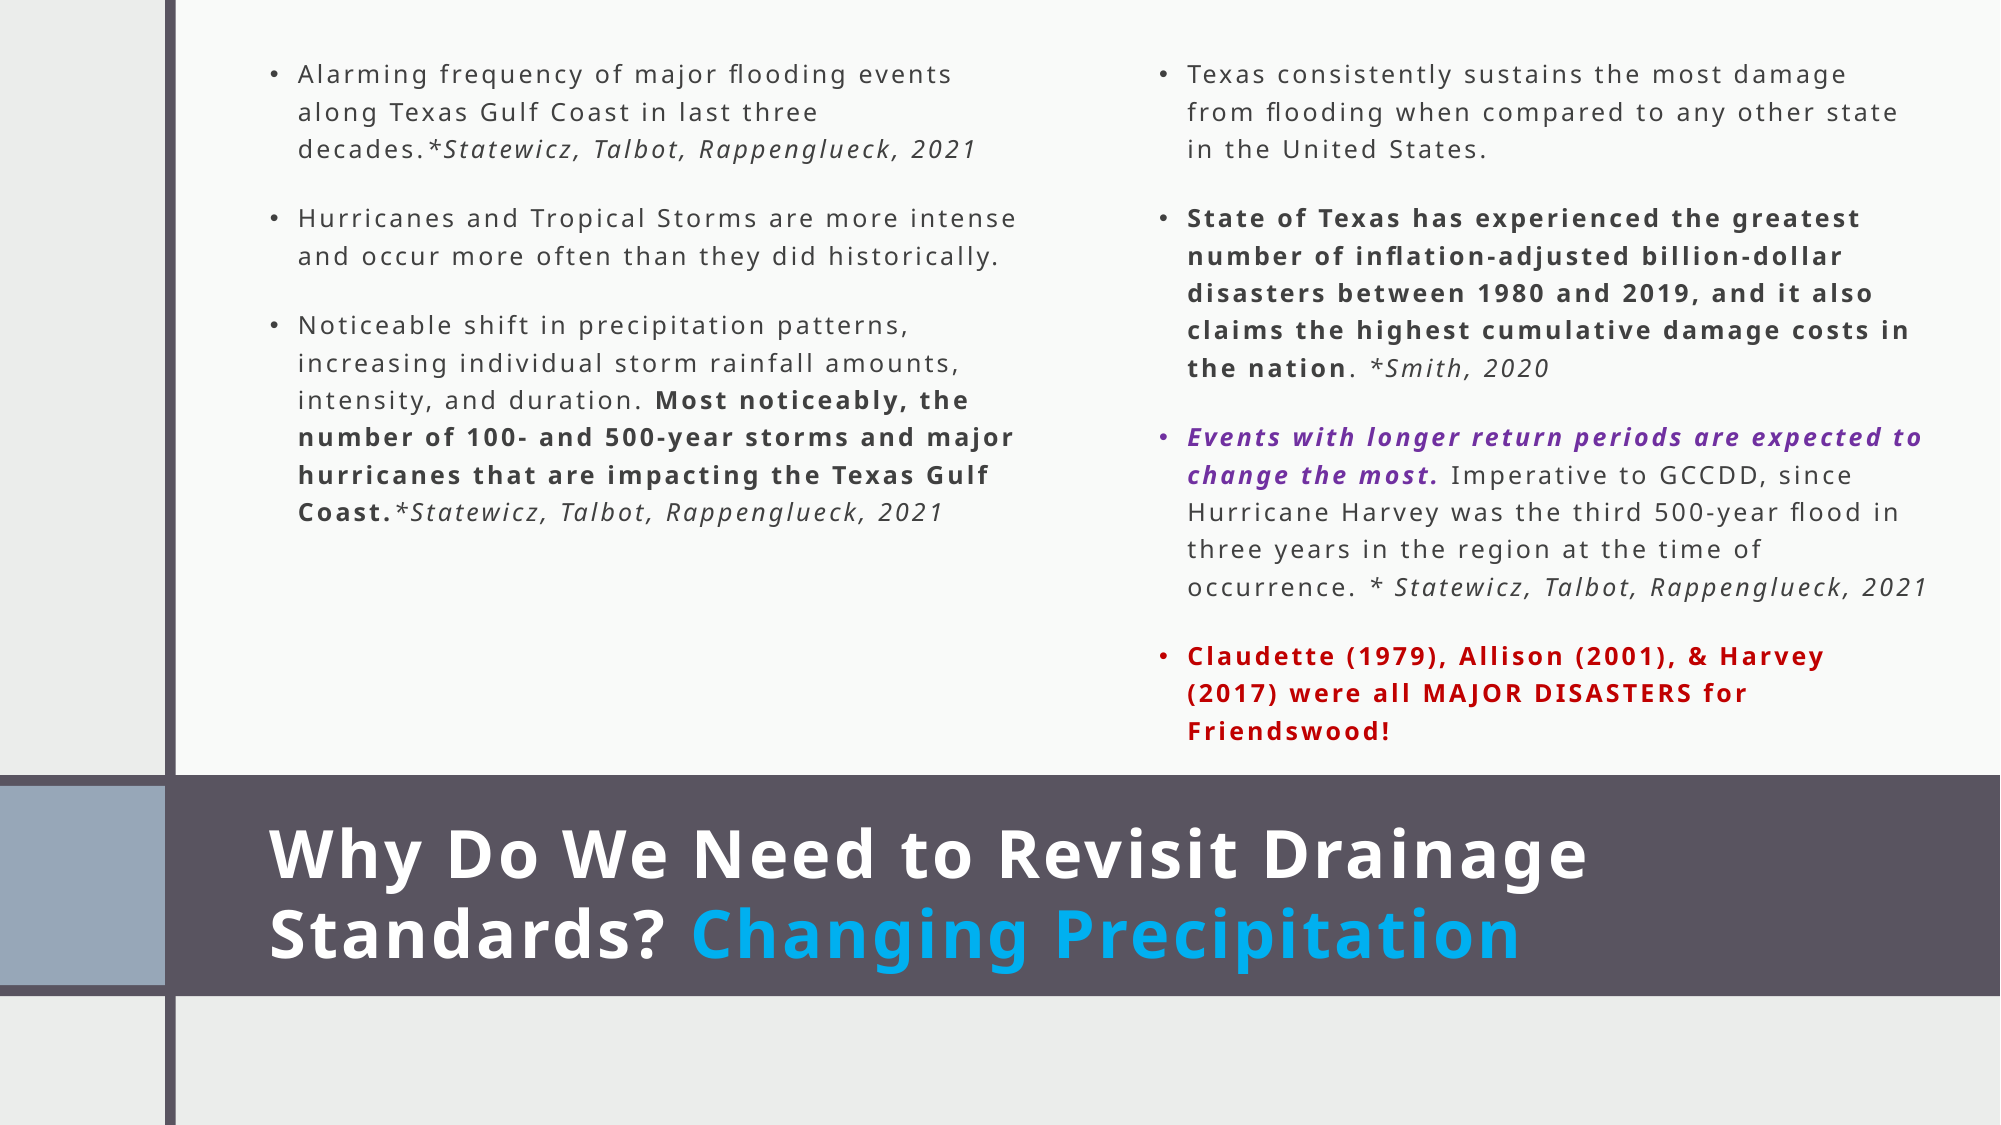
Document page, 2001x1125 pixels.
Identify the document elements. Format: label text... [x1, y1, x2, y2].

title Why Do We Need to Revisit Drainage Standards? Changing Precipitation [251, 799, 1895, 969]
list Alarming frequency of major flooding events along Texas Gulf Coast in last three decades.*Statewicz, Talbot, Rappenglueck, 2021 Hurricanes and Tropical Storms are more intense and occur more often than they did historically. Noticeable shift in precipitation patterns, increasing individual storm rainfall amounts, intensity, and duration. Most noticeably, the number of 100- and 500-year storms and major hurricanes that are impacting the Texas Gulf Coast.*Statewicz, Talbot, Rappenglueck, 2021 [251, 33, 1058, 714]
list Texas consistently sustains the most damage from flooding when compared to any other state in the United States. State of Texas has experienced the greatest number of inflation-adjusted billion-dollar disasters between 1980 and 2019, and it also claims the highest cumulative damage costs in the nation. *Smith, 2020 Events with longer return periods are expected to change the most. Imperative to GCCDD, since Hurricane Harvey was the third 500-year flood in three years in the region at the time of occurrence. * Statewicz, Talbot, Rappenglueck, 2021 Claudette (1979), Allison (2001), & Harvey (2017) were all MAJOR DISASTERS for Friendswood! [1141, 33, 1947, 774]
